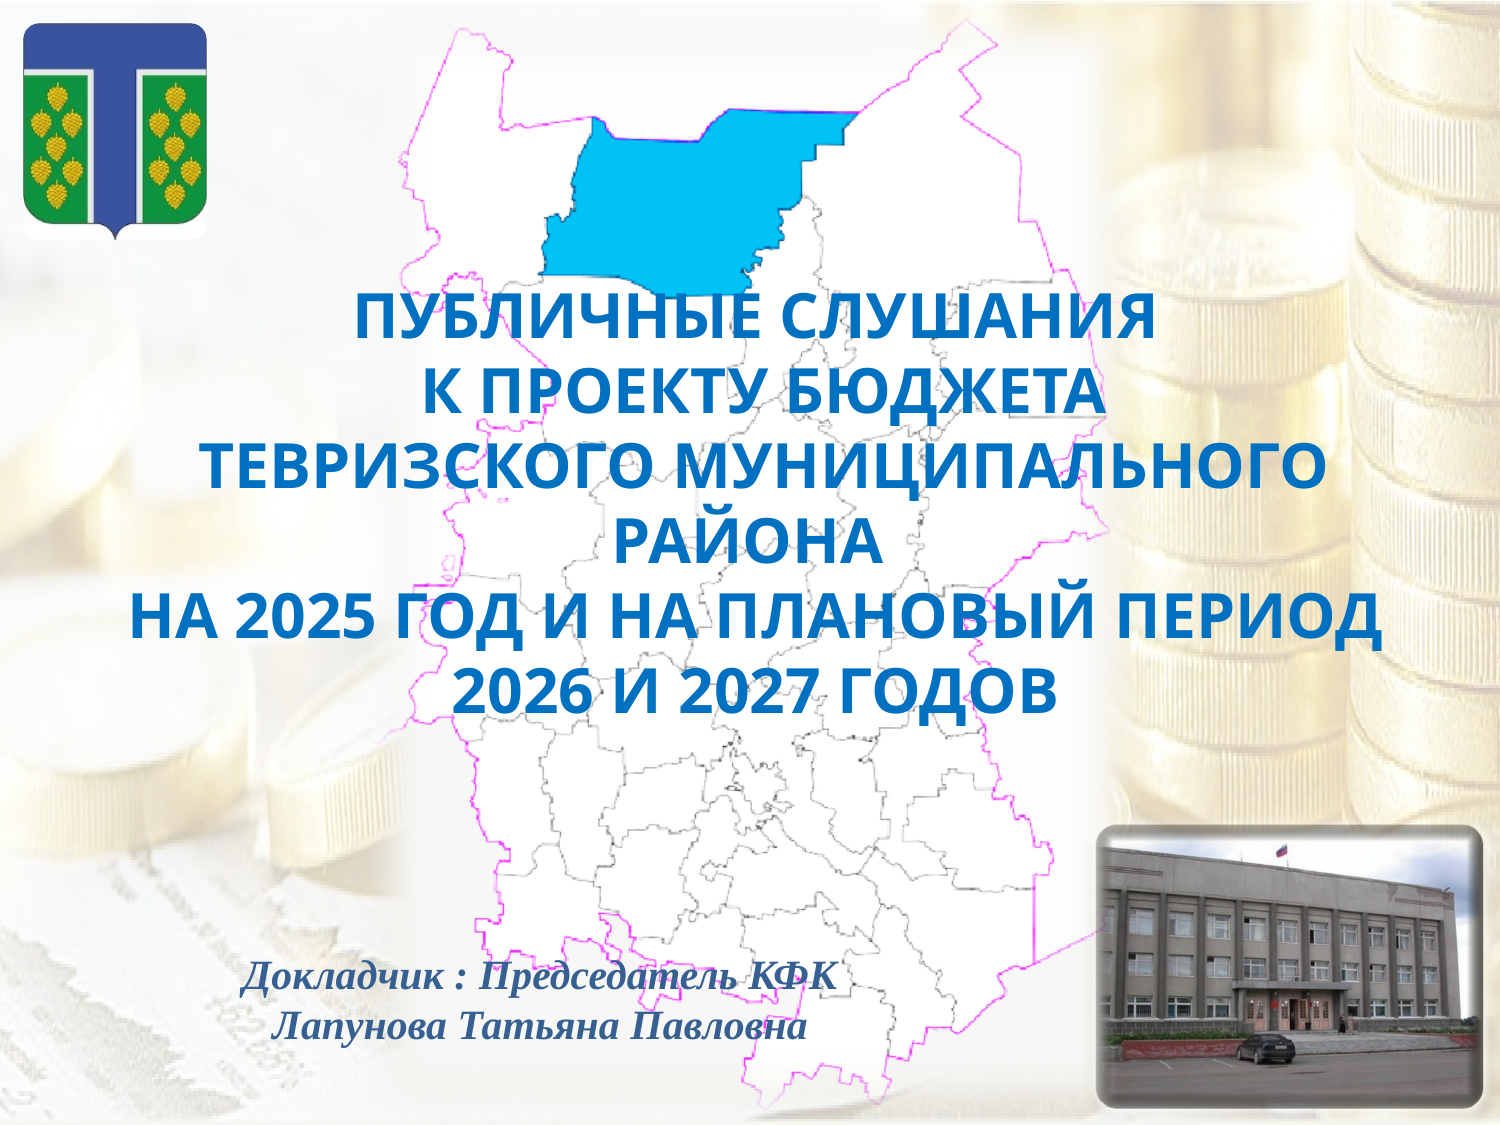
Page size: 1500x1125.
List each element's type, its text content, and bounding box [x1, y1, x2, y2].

picture [359, 0, 1500, 1125]
title ПУБЛИЧНЫе СЛУШАНИЯ К проектУ бюджета Тевризского муниципального района на 2025 год и на плановый период 2026 и 2027 годов [112, 268, 354, 804]
text_box Докладчик : Председатель КФК Лапунова Татьяна Павловна [19, 940, 354, 1056]
picture [23, 23, 207, 241]
title ПУБЛИЧНЫе СЛУШАНИЯ К проектУ бюджета Тевризского муниципального района на 2025 год и на плановый период 2026 и 2027 годов [1145, 268, 1400, 804]
